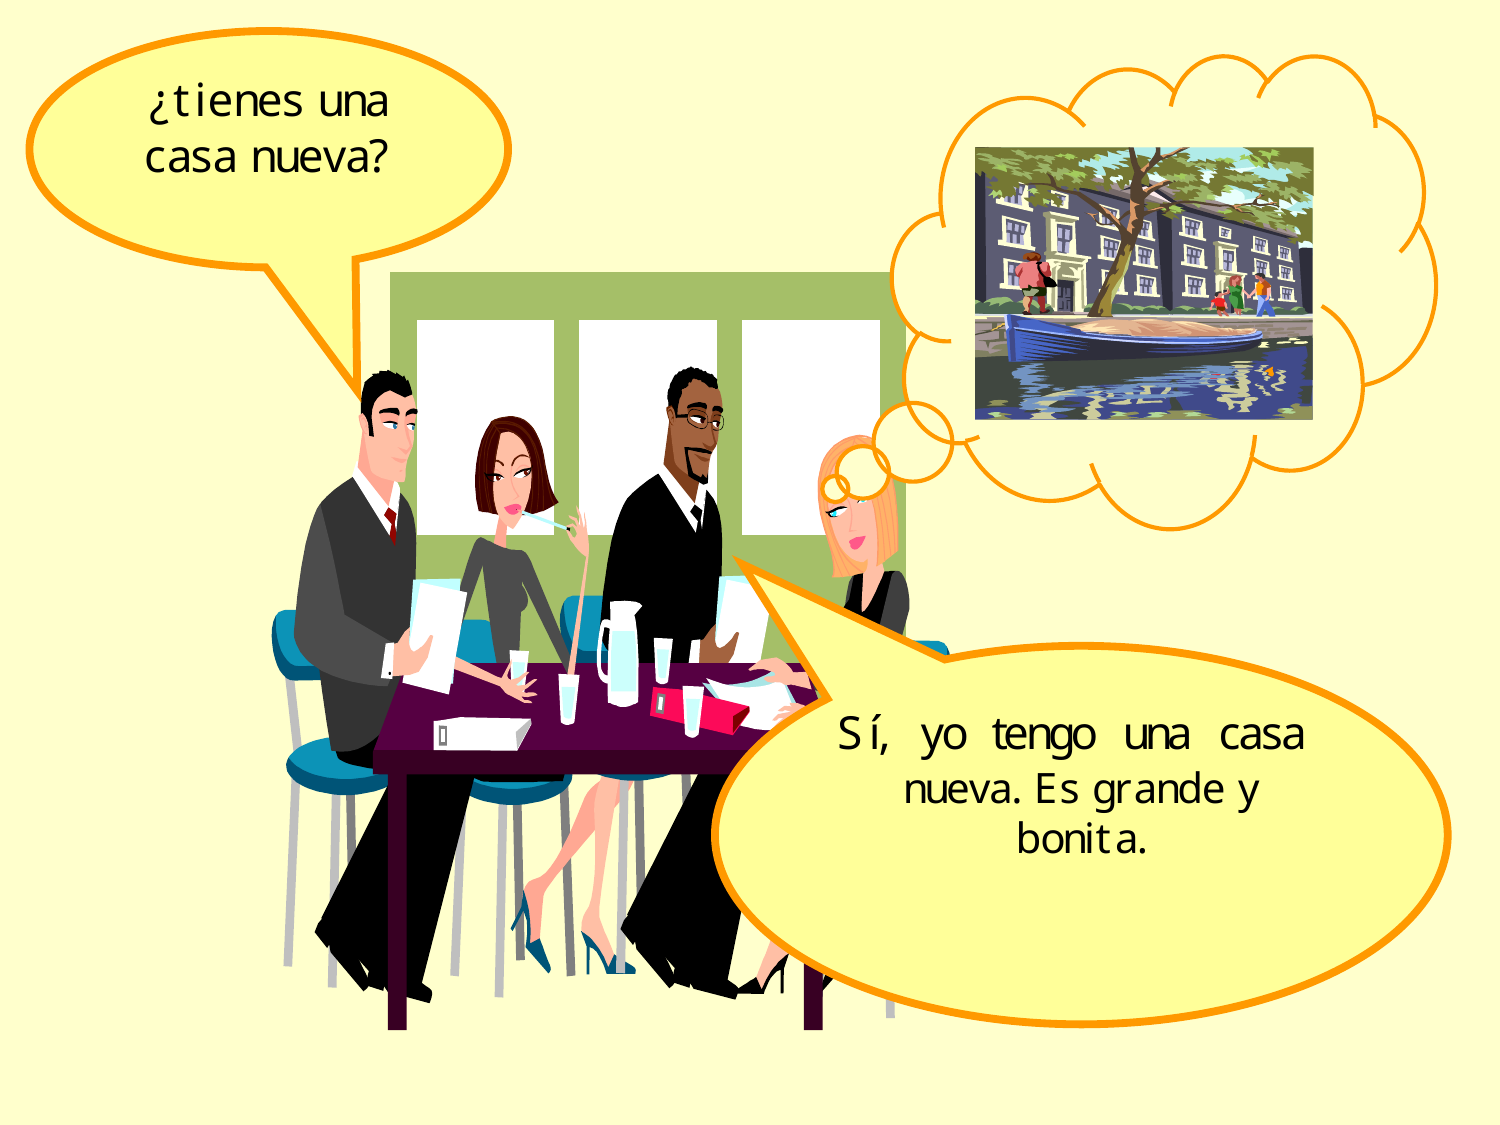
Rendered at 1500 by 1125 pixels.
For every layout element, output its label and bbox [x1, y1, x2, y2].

text_box [0, 0, 1500, 1125]
